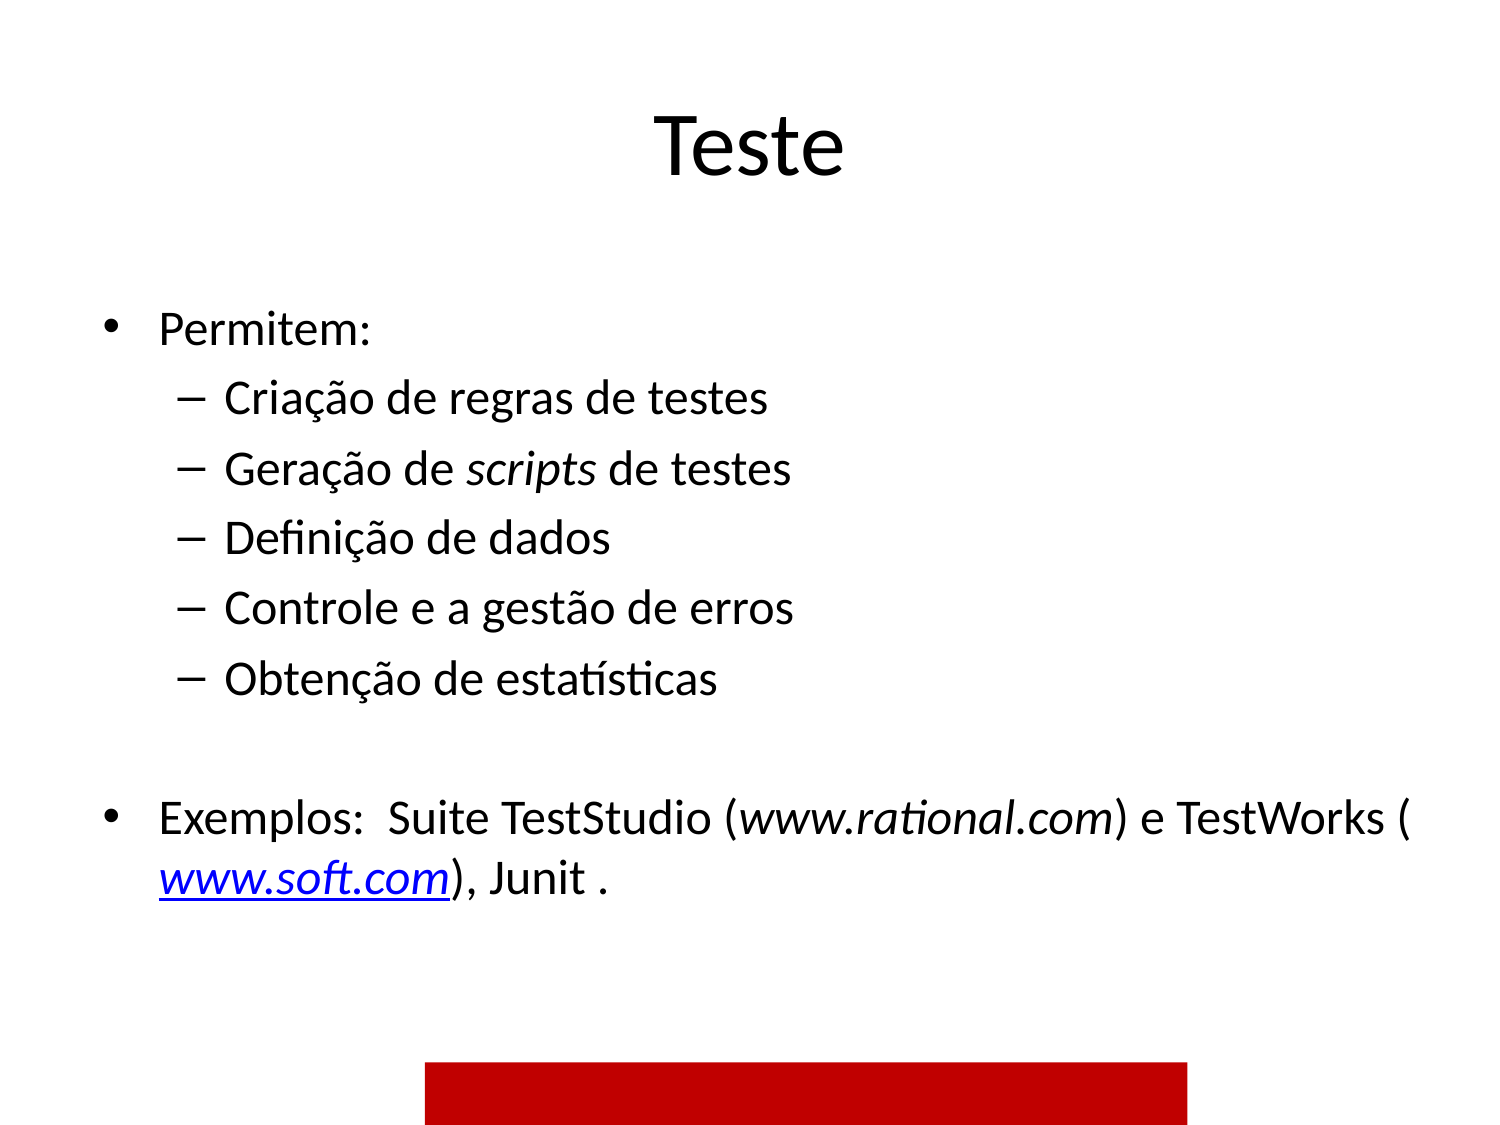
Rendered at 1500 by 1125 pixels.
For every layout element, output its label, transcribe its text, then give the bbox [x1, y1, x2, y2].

list Permitem: Criação de regras de testes Geração de scripts de testes Definição de dados Controle e a gestão de erros Obtenção de estatísticas Exemplos: Suite TestStudio (www.rational.com) e TestWorks (www.soft.com), Junit . [87, 287, 1438, 1075]
text_box [423, 1060, 1190, 1125]
title Teste [75, 45, 1425, 233]
